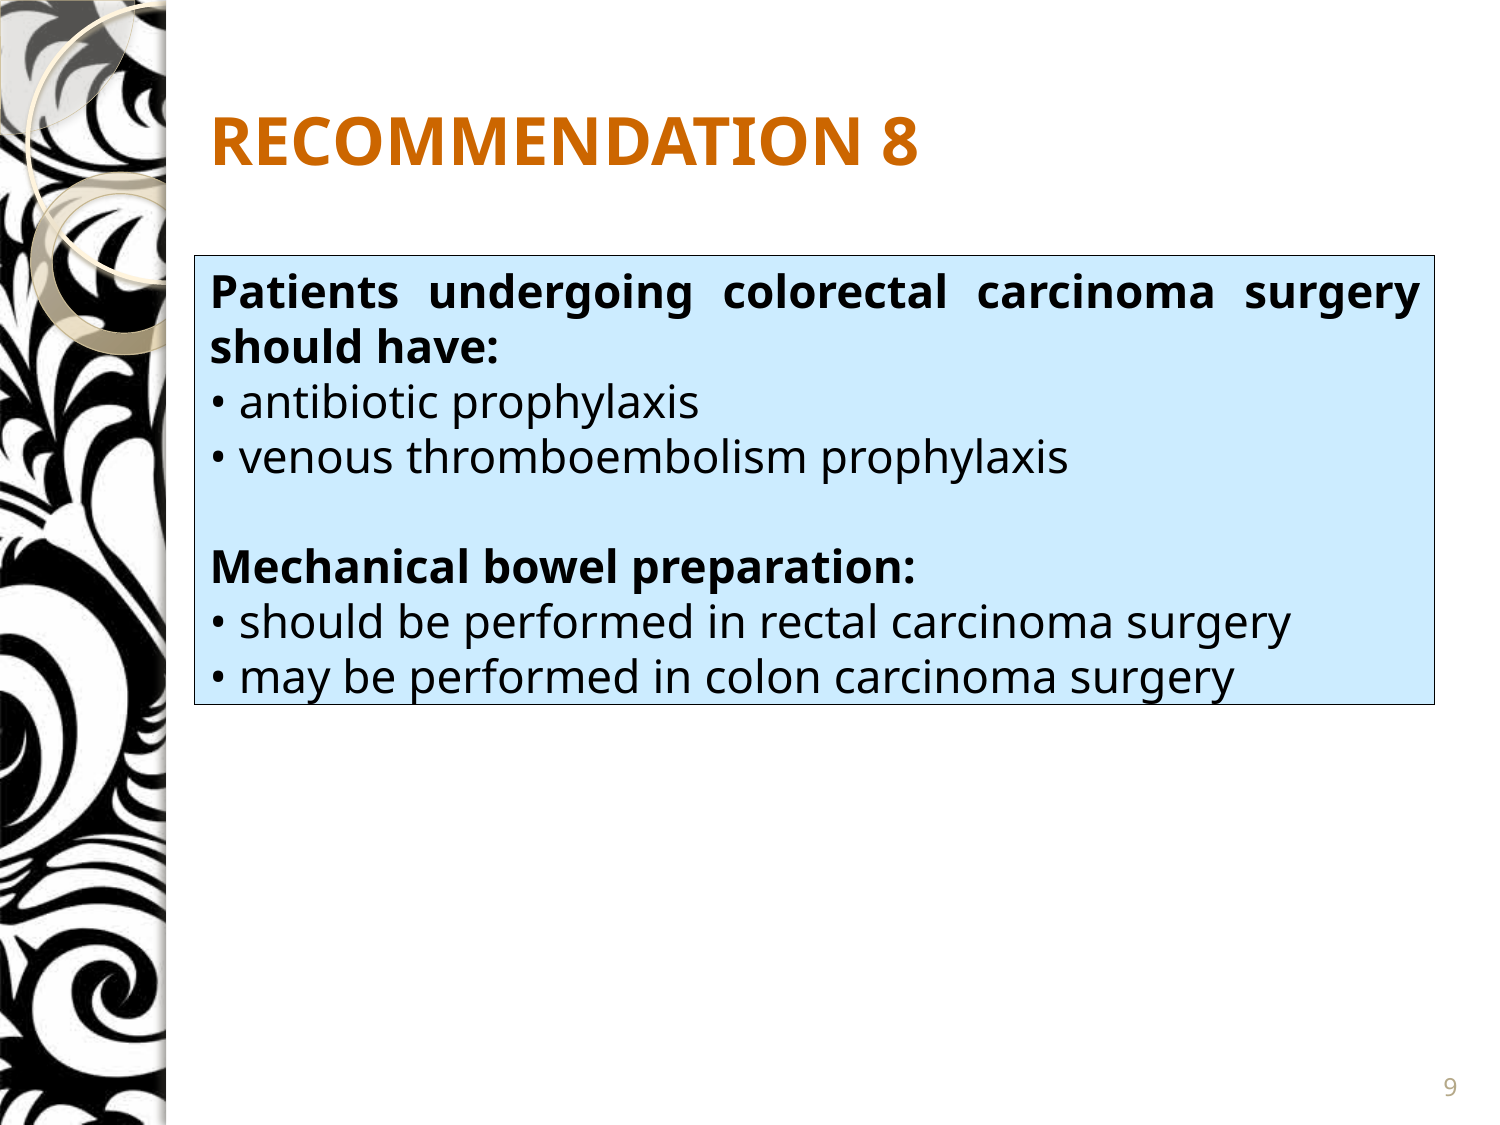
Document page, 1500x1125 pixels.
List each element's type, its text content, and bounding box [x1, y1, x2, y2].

slide_number 9 [1413, 1034, 1488, 1113]
picture [136, 0, 164, 4]
title RECOMMENDATION 8 [194, 45, 1400, 233]
picture [53, 241, 160, 332]
picture [0, 134, 166, 1125]
picture [32, 13, 160, 207]
text_box Patients undergoing colorectal carcinoma surgery should have: • antibiotic prophylaxis • venous thromboembolism prophylaxis Mechanical bowel preparation: • should be performed in rectal carcinoma surgery • may be performed in colon carcinoma surgery [194, 255, 1435, 705]
picture [62, 195, 160, 280]
